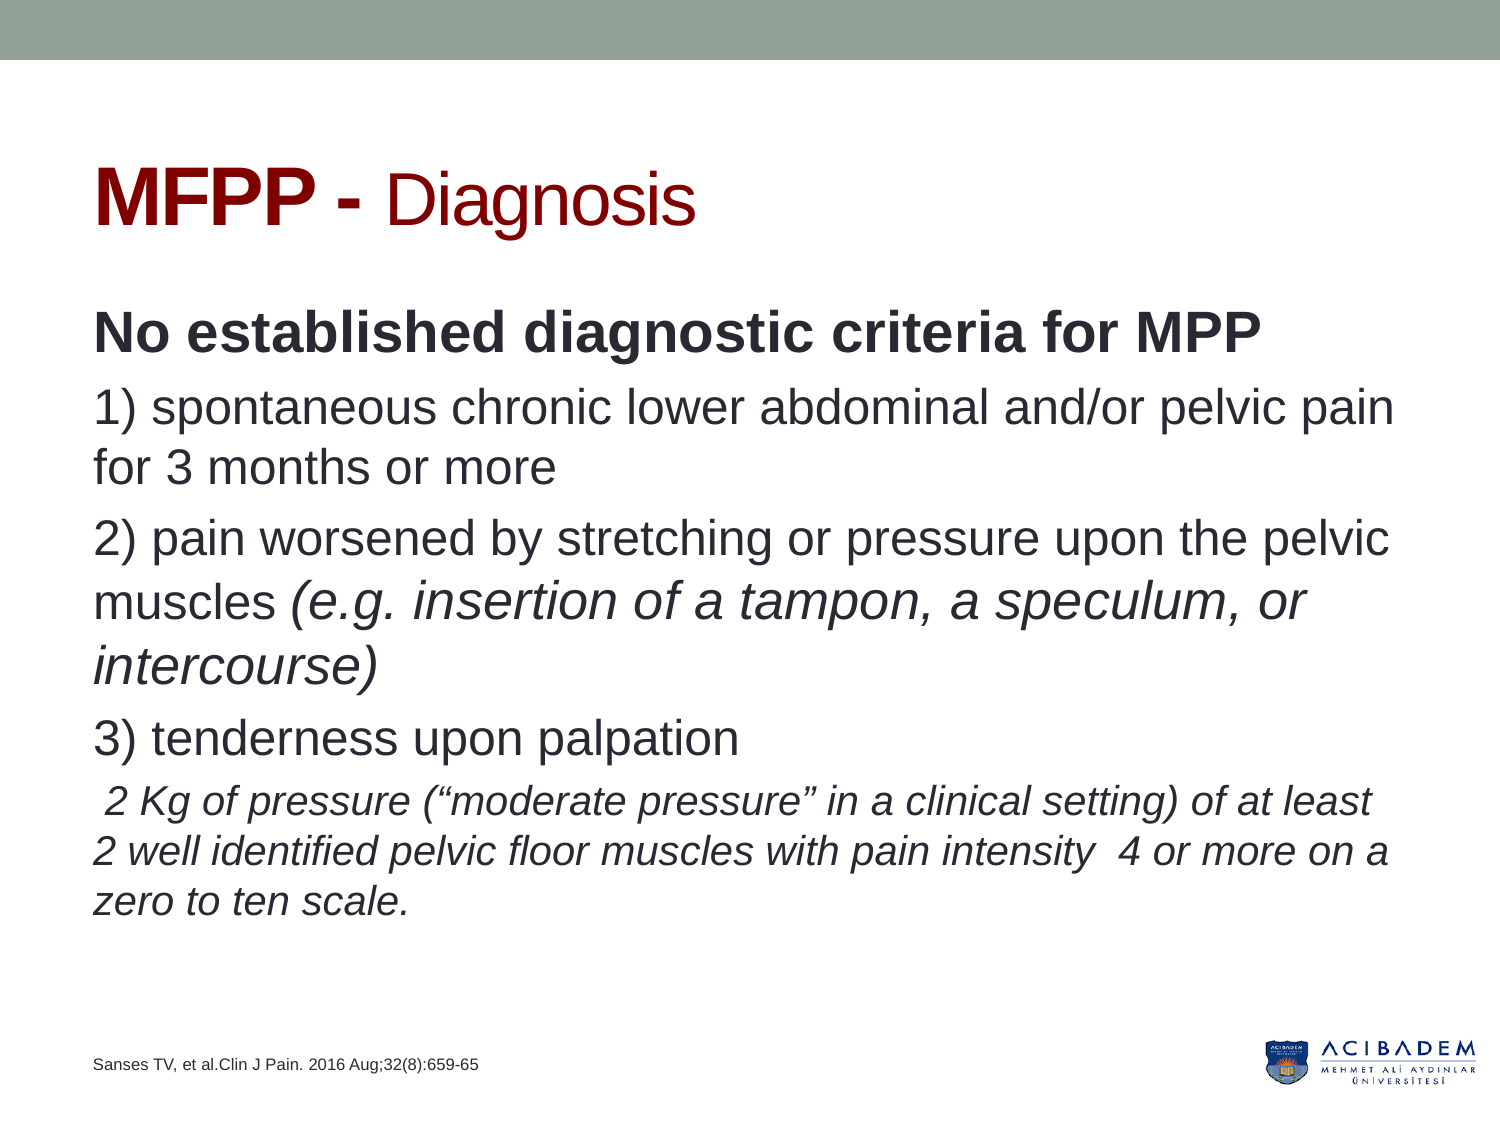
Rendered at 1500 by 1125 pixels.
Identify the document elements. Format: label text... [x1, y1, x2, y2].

title MFPP - Diagnosis [78, 97, 1485, 288]
list No established diagnostic criteria for MPP 1) spontaneous chronic lower abdominal and/or pelvic pain for 3 months or more 2) pain worsened by stretching or pressure upon the pelvic muscles (e.g. insertion of a tampon, a speculum, or intercourse) 3) tenderness upon palpation 2 Kg of pressure (“moderate pressure” in a clinical setting) of at least 2 well identified pelvic floor muscles with pain intensity 4 or more on a zero to ten scale. [78, 287, 1414, 1036]
text_box Sanses TV, et al.Clin J Pain. 2016 Aug;32(8):659-65 [78, 1045, 1244, 1081]
picture [1247, 1015, 1500, 1125]
